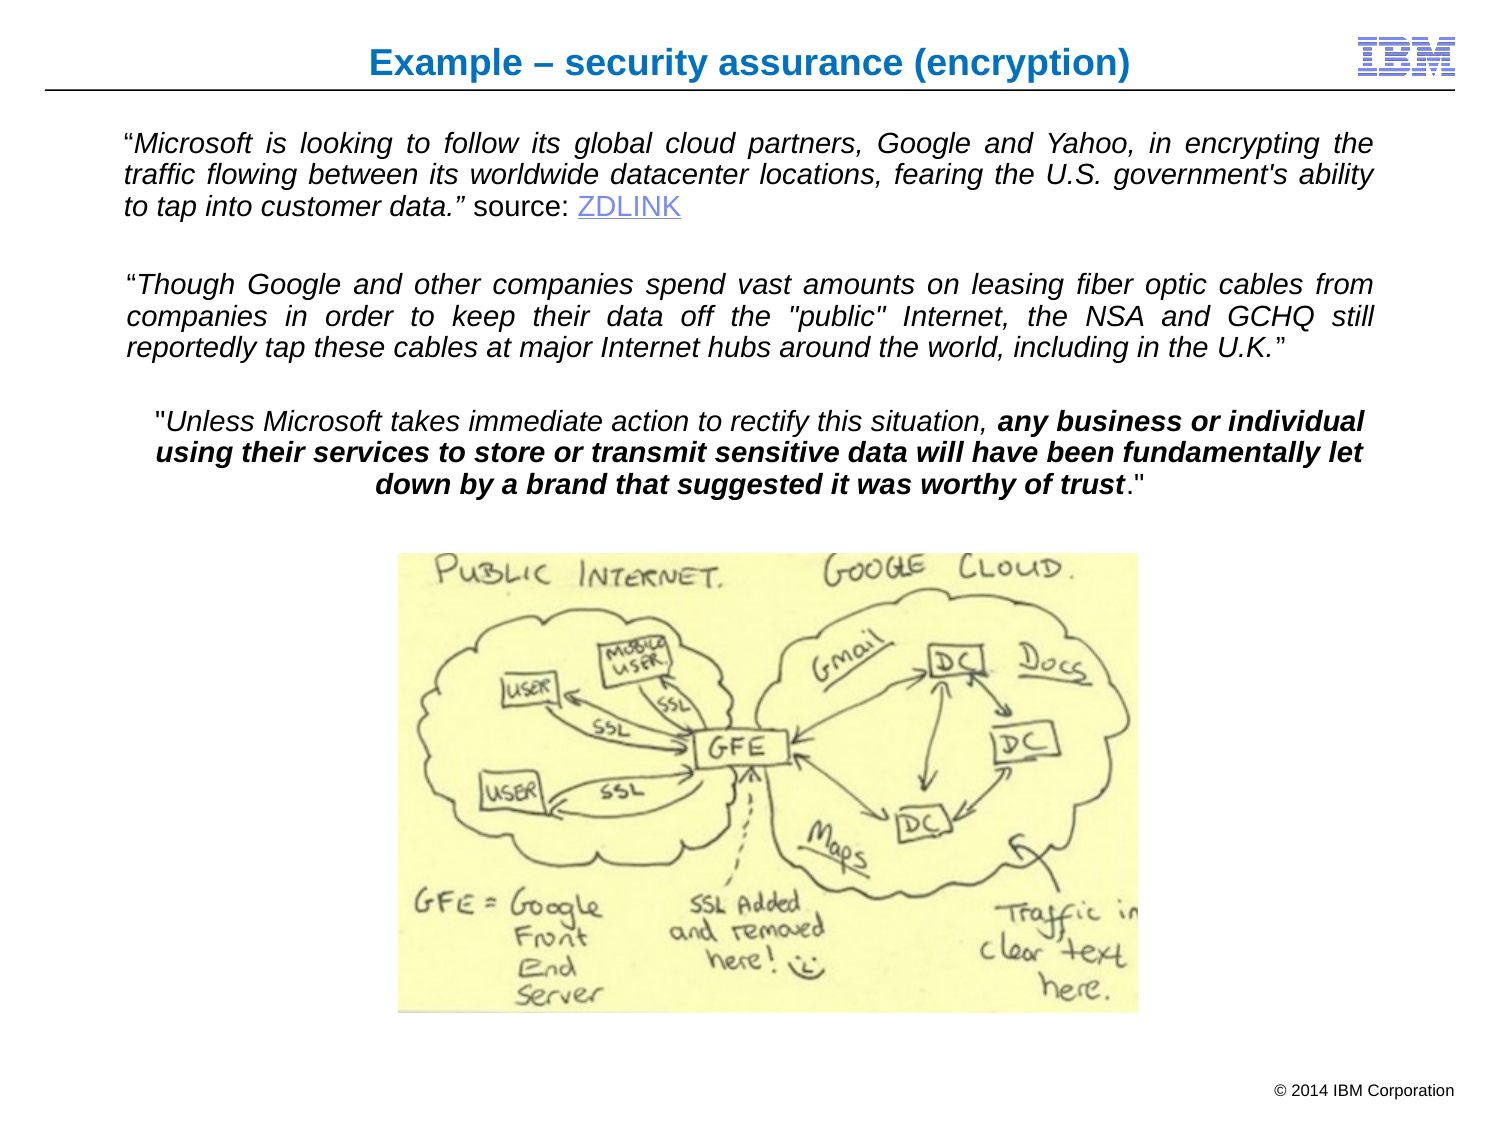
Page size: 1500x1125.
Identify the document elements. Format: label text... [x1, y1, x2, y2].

text_box “Though Google and other companies spend vast amounts on leasing fiber optic cables from companies in order to keep their data off the "public" Internet, the NSA and GCHQ still reportedly tap these cables at major Internet hubs around the world, including in the U.K.” [111, 262, 1391, 372]
text_box "Unless Microsoft takes immediate action to rectify this situation, any business or individual using their services to store or transmit sensitive data will have been fundamentally let down by a brand that suggested it was worthy of trust." [111, 398, 1409, 508]
text_box Example – security assurance (encryption) [0, 30, 1500, 219]
picture [397, 553, 1138, 1013]
text_box “Microsoft is looking to follow its global cloud partners, Google and Yahoo, in encrypting the traffic flowing between its worldwide datacenter locations, fearing the U.S. government's ability to tap into customer data.” source: ZDLINK [109, 120, 1391, 230]
